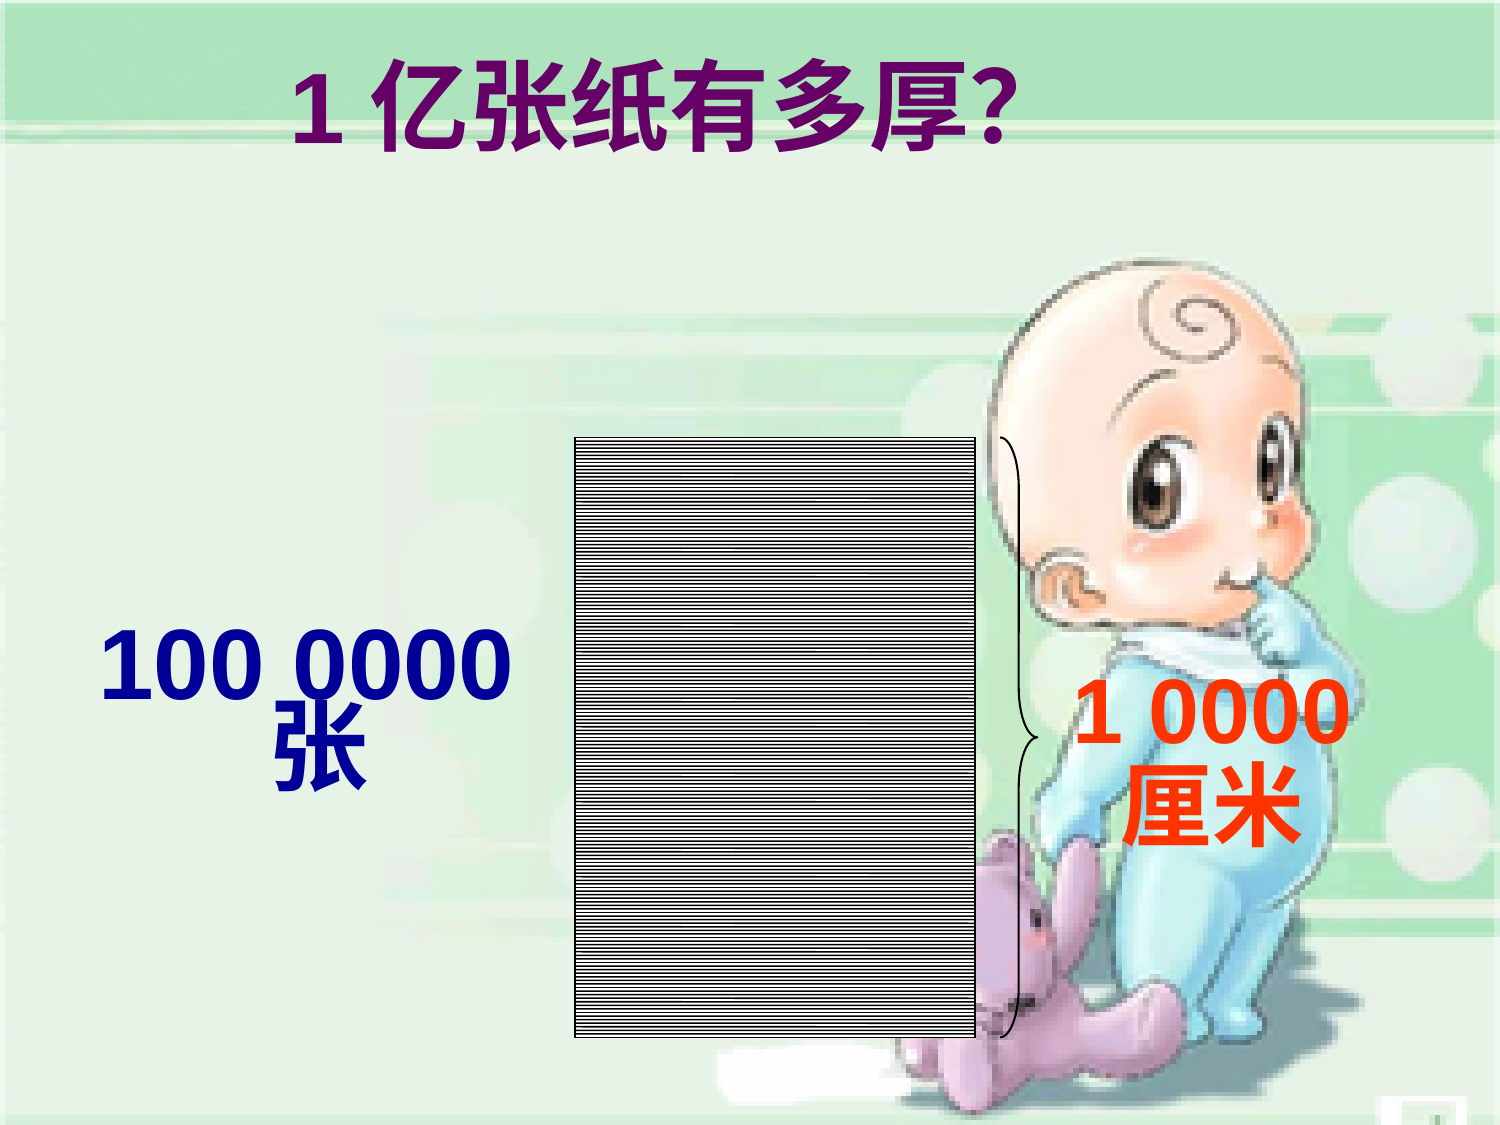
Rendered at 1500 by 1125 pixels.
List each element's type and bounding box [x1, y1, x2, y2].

text_box [49, 437, 976, 788]
text_box [574, 795, 976, 1038]
picture [0, 0, 1500, 1125]
